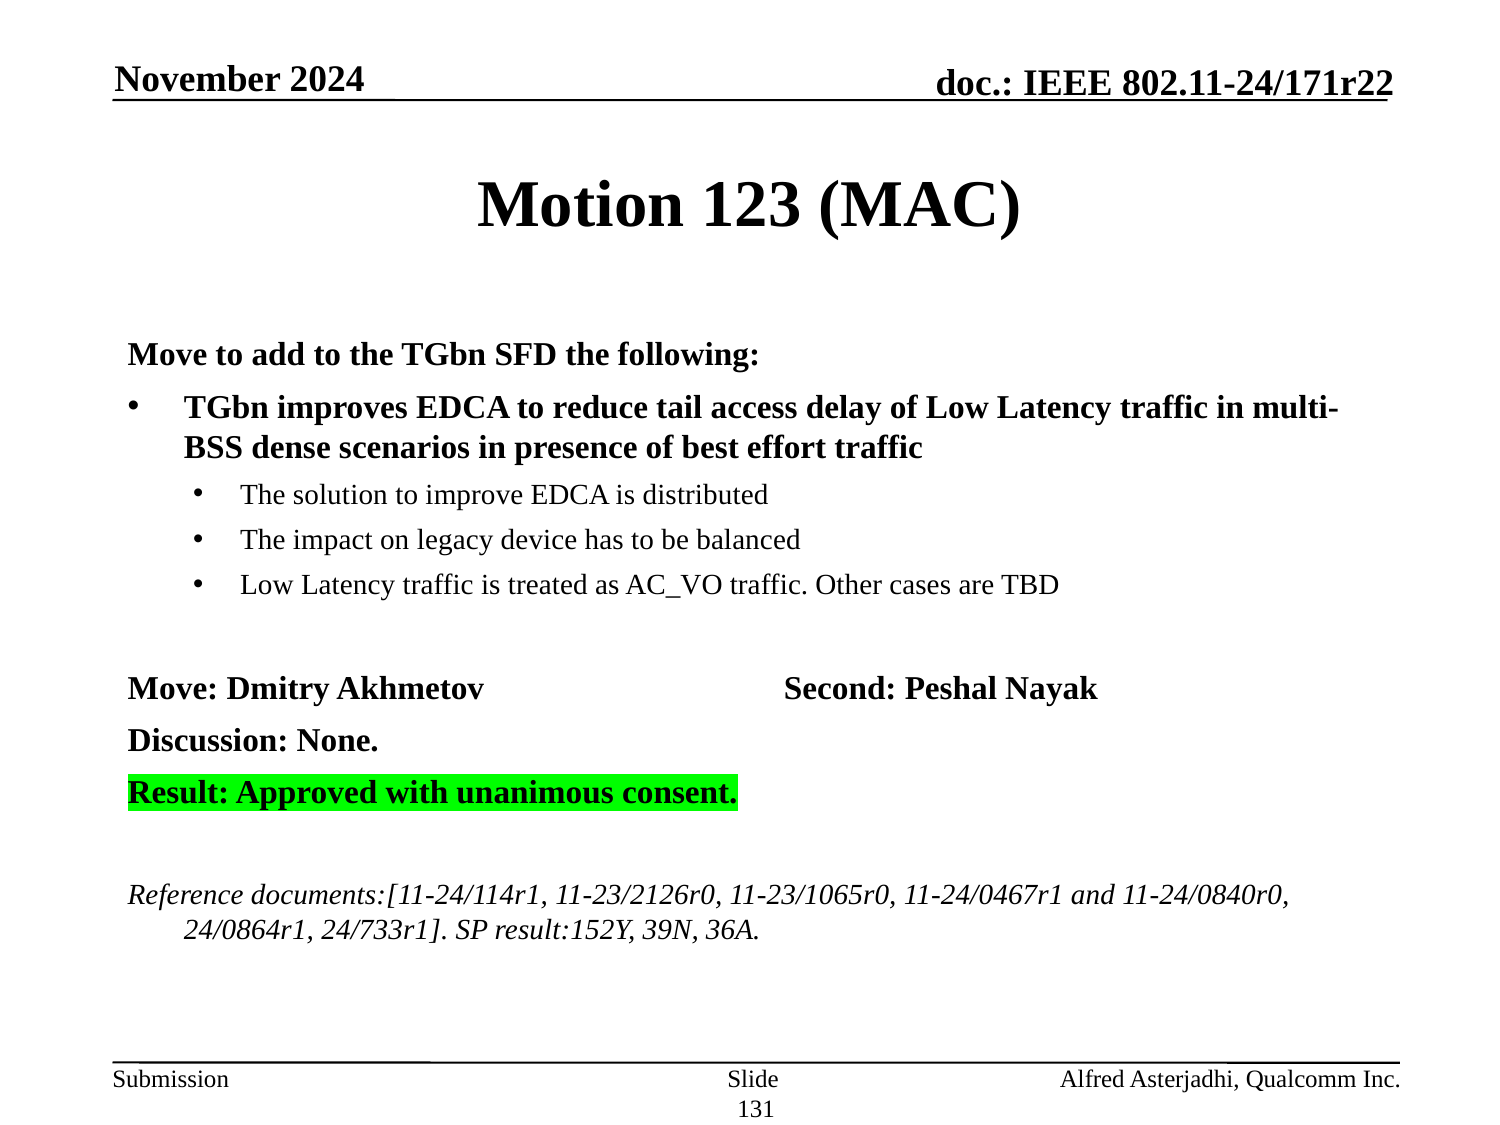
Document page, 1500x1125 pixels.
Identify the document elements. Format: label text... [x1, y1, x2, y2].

slide_number Slide 131 [712, 1061, 800, 1123]
list Move to add to the TGbn SFD the following: TGbn improves EDCA to reduce tail access delay of Low Latency traffic in multi-BSS dense scenarios in presence of best effort traffic The solution to improve EDCA is distributed The impact on legacy device has to be balanced Low Latency traffic is treated as AC_VO traffic. Other cases are TBD Move: Dmitry Akhmetov Second: Peshal Nayak Discussion: None. Result: Approved with unanimous consent. Reference documents:[11-24/114r1, 11-23/2126r0, 11-23/1065r0, 11-24/0467r1 and 11-24/0840r0, 24/0864r1, 24/733r1]. SP result:152Y, 39N, 36A. [112, 324, 1388, 1000]
footer Alfred Asterjadhi, Qualcomm Inc. [878, 1061, 1402, 1093]
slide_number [114, 54, 423, 100]
title Motion 123 (MAC) [112, 112, 1388, 288]
